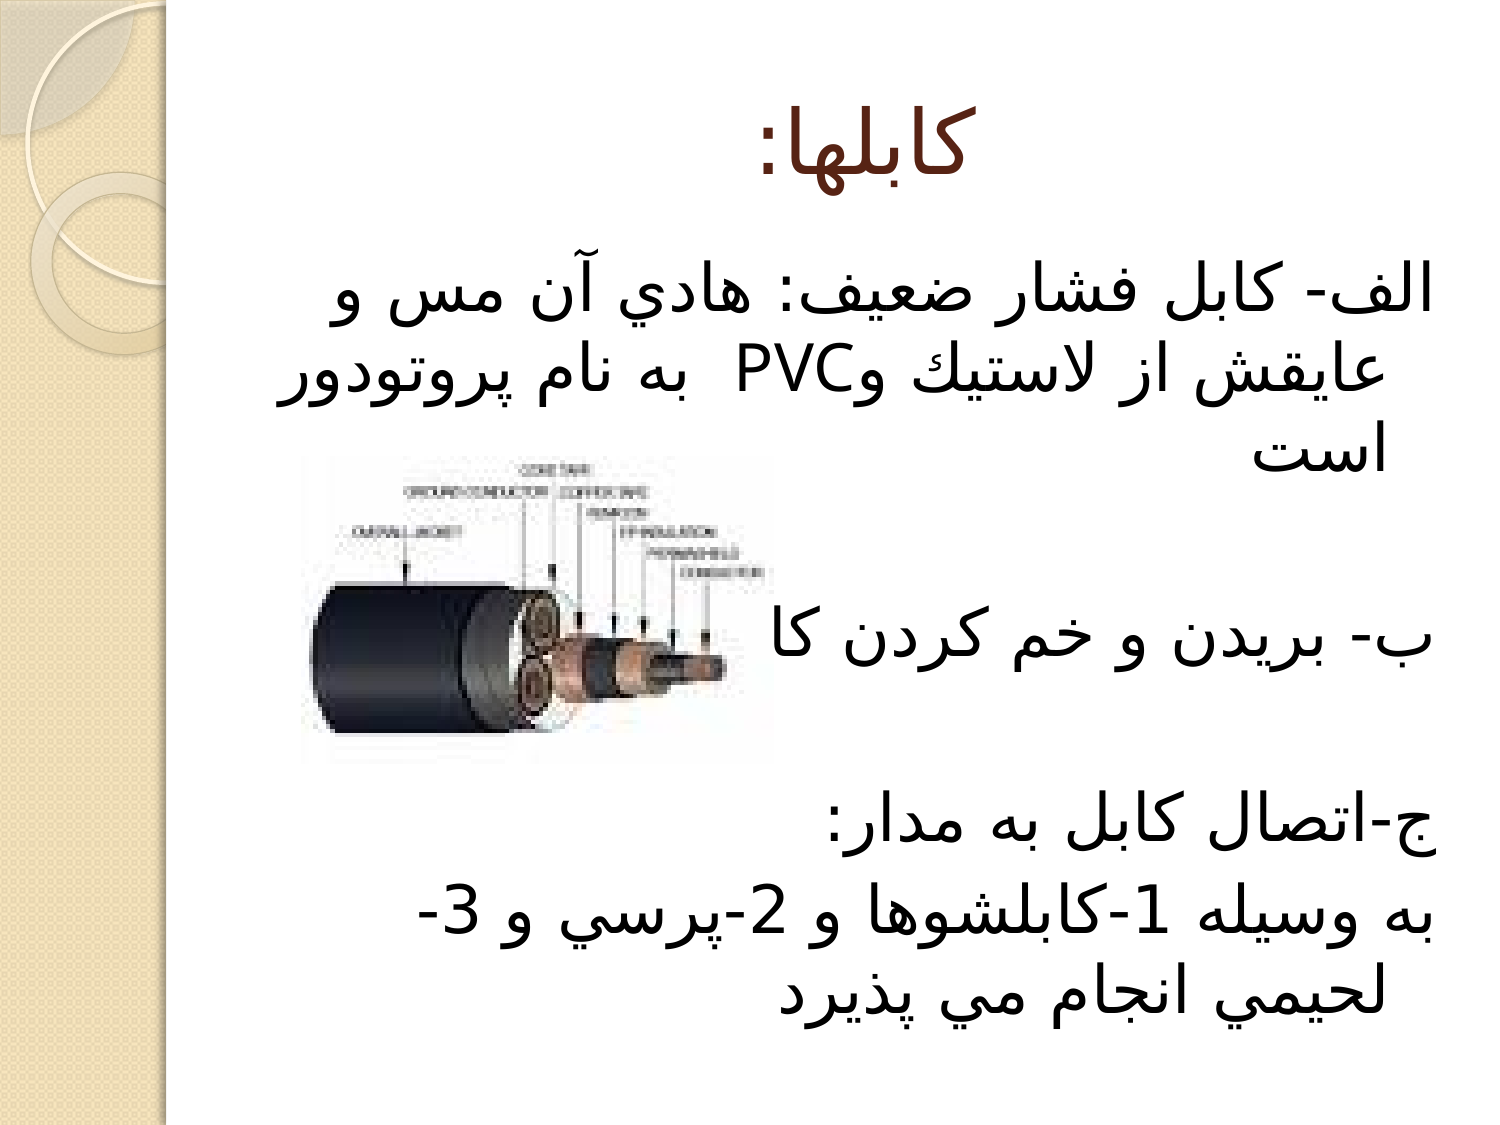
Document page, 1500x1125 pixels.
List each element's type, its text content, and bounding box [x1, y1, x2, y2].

picture [300, 455, 774, 764]
list الف- كابل فشار ضعيف: هادي آن مس و عايقش از لاستيك وPVC به نام پروتودور است ب- بريدن و خم كردن كابلها ج-اتصال كابل به مدار: به وسيله 1-كابلشوها و 2-پرسي و 3-لحيمي انجام مي پذيرد [235, 237, 1466, 1025]
title كابلها: [235, 45, 1466, 233]
